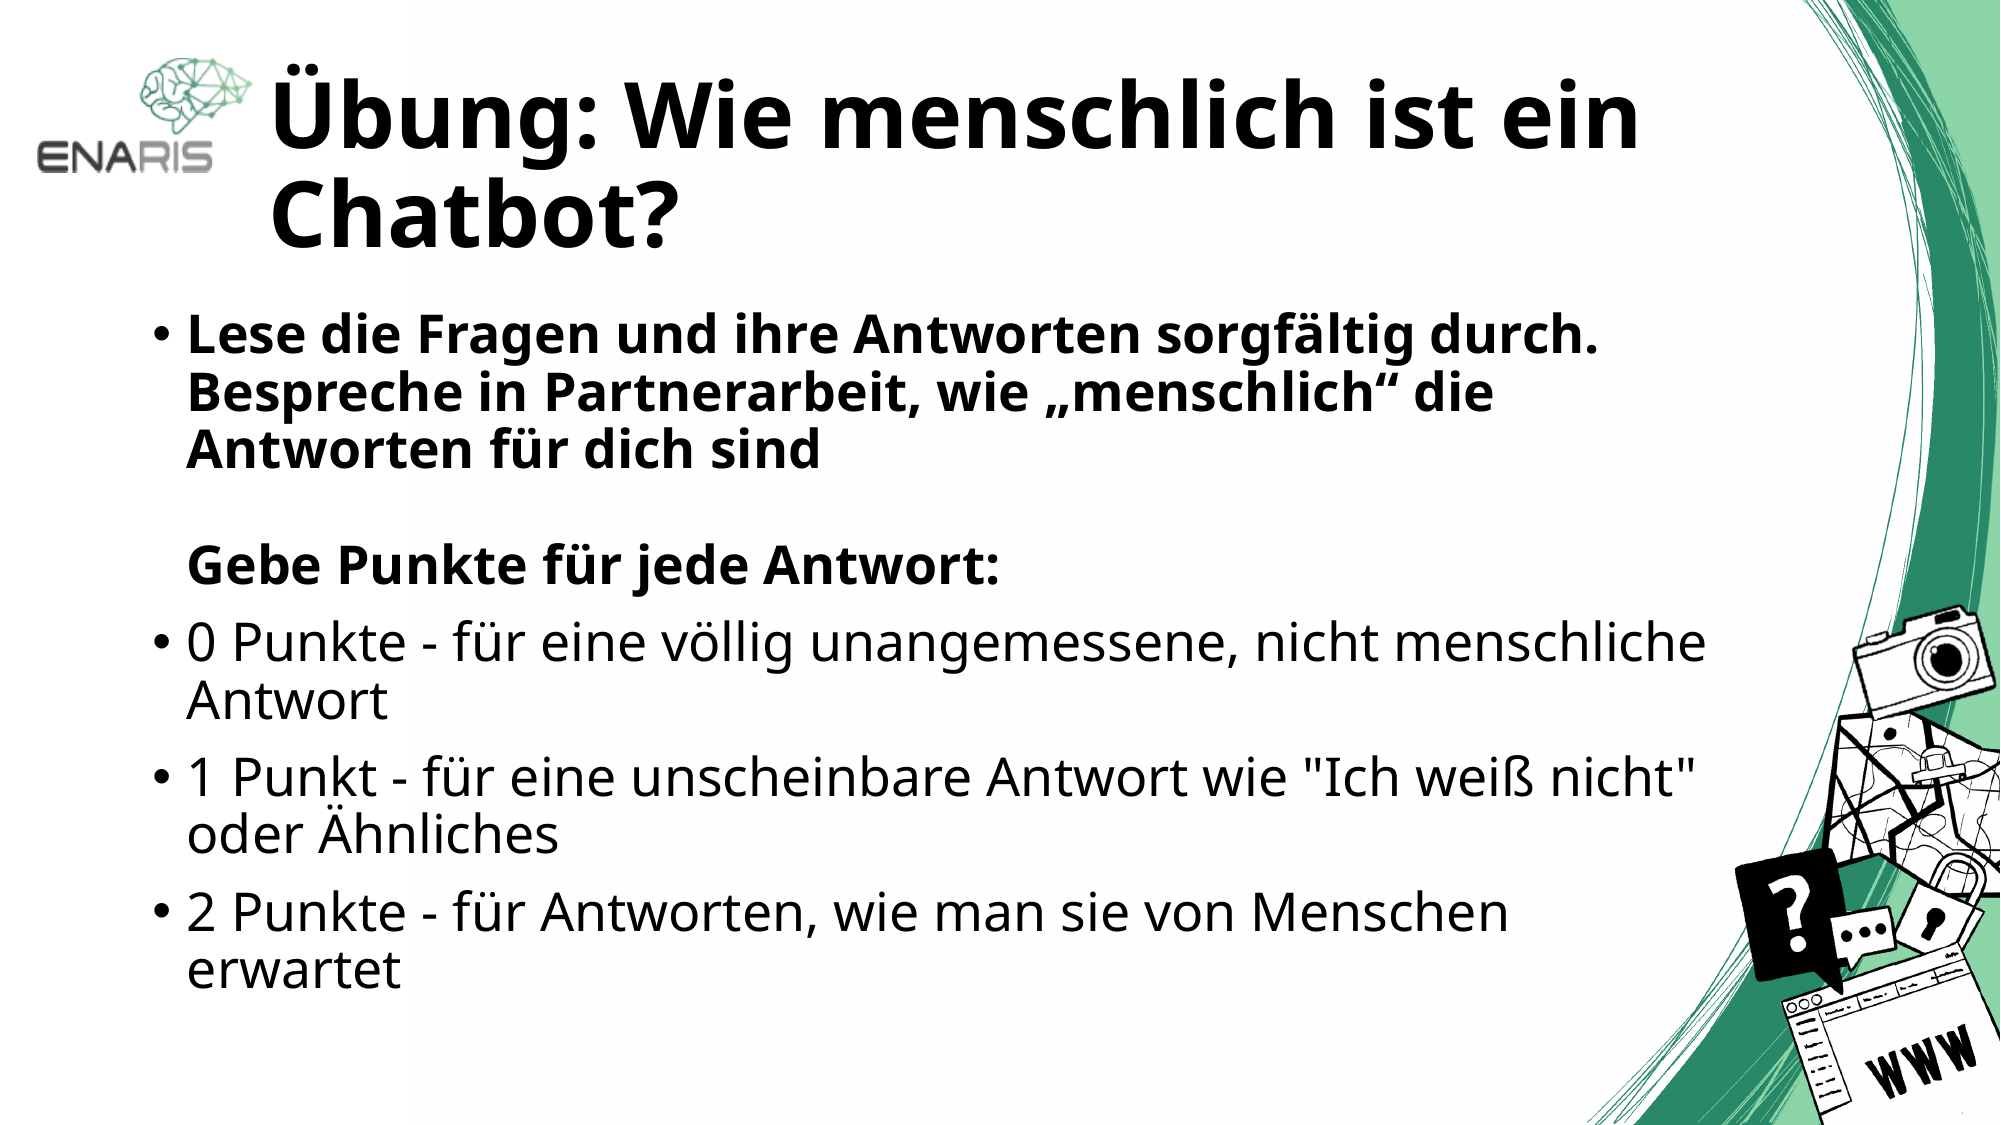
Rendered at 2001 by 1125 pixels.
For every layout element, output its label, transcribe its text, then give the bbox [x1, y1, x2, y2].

list Lese die Fragen und ihre Antworten sorgfältig durch. Bespreche in Partnerarbeit, wie „menschlich“ die Antworten für dich sind Gebe Punkte für jede Antwort: 0 Punkte - für eine völlig unangemessene, nicht menschliche Antwort 1 Punkt - für eine unscheinbare Antwort wie "Ich weiß nicht" oder Ähnliches 2 Punkte - für Antworten, wie man sie von Menschen erwartet [137, 299, 1728, 1014]
picture [37, 58, 254, 173]
picture [408, 0, 2000, 1125]
title Übung: Wie menschlich ist ein Chatbot? [253, 59, 1863, 278]
